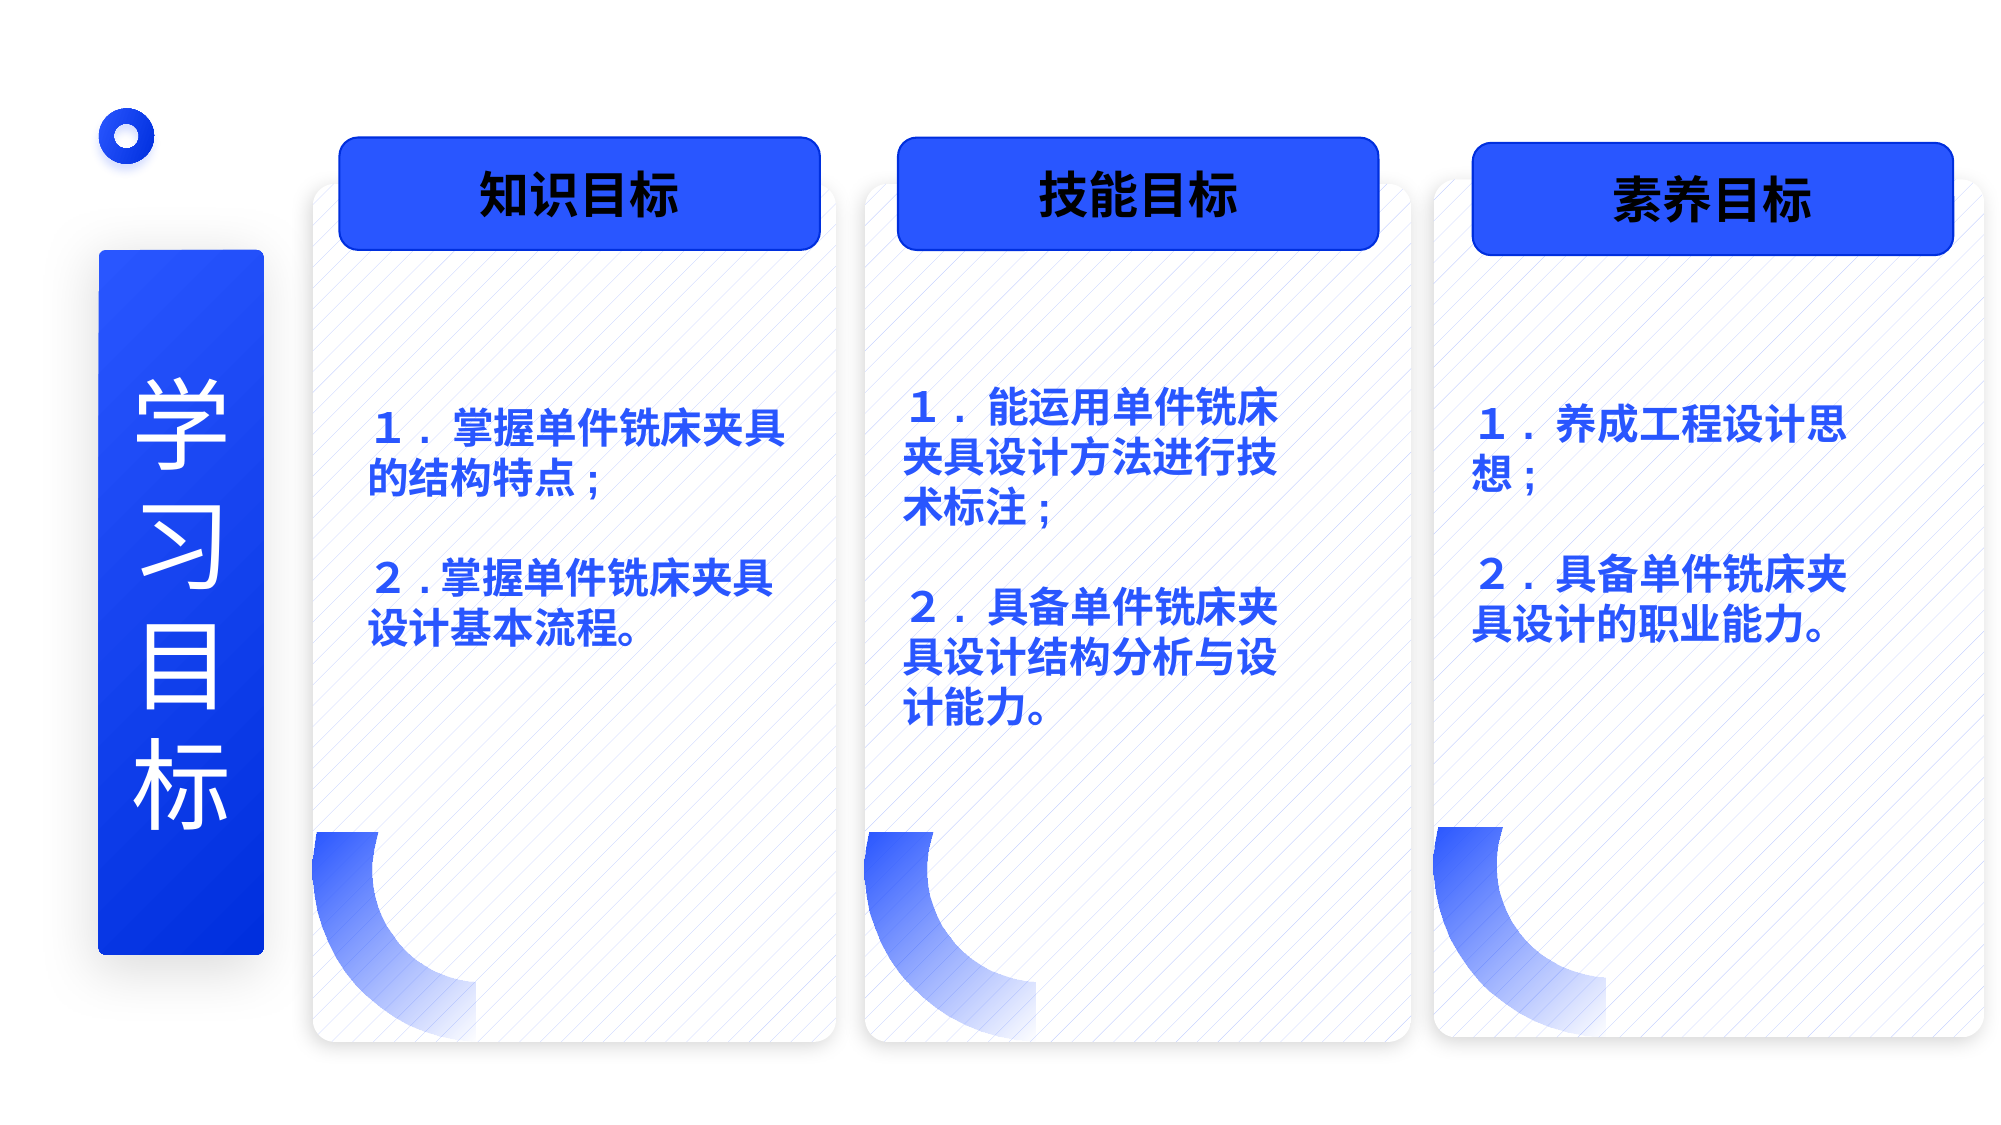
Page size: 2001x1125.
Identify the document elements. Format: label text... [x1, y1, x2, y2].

text_box 知识目标 [338, 136, 821, 183]
text_box 素养目标 [1471, 141, 1955, 179]
text_box 技能目标 [896, 136, 1380, 183]
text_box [312, 183, 836, 1043]
text_box 学 习 目 标 [97, 248, 265, 956]
text_box [97, 107, 156, 165]
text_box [865, 183, 1412, 1043]
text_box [1433, 179, 1984, 1038]
